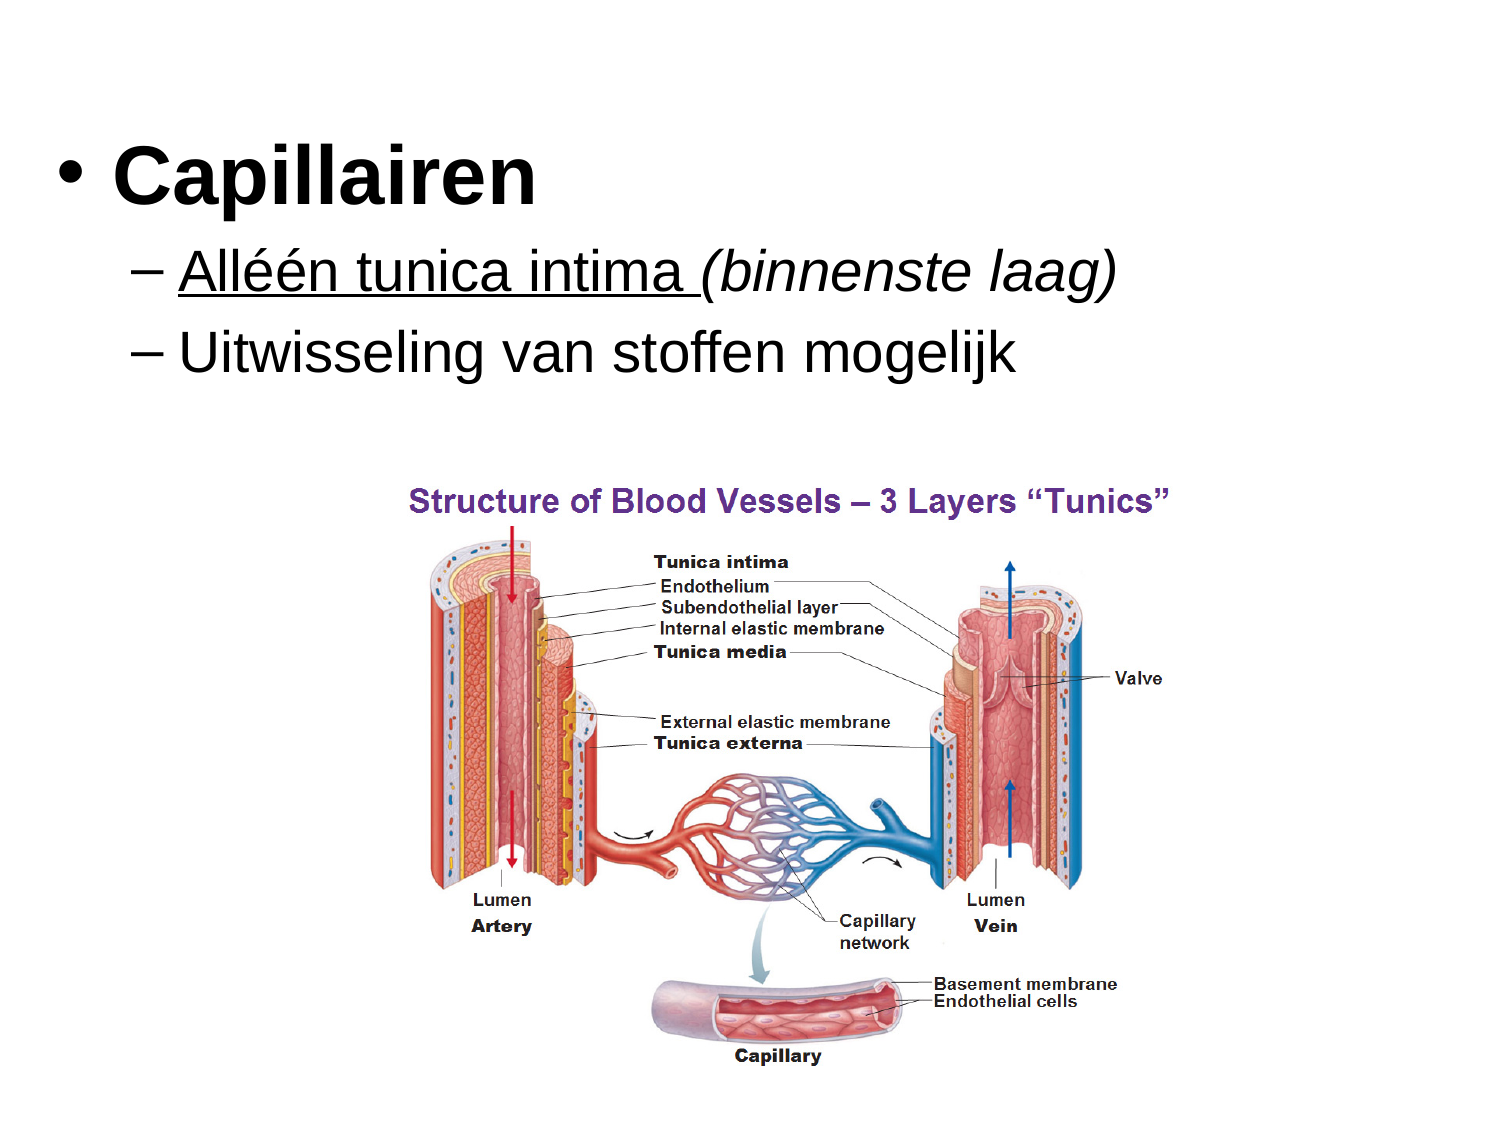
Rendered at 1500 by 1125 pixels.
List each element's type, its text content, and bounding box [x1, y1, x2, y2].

picture [400, 479, 1177, 1070]
list Capillairen Alléén tunica intima (binnenste laag) Uitwisseling van stoffen mogelijk [40, 113, 1471, 1125]
